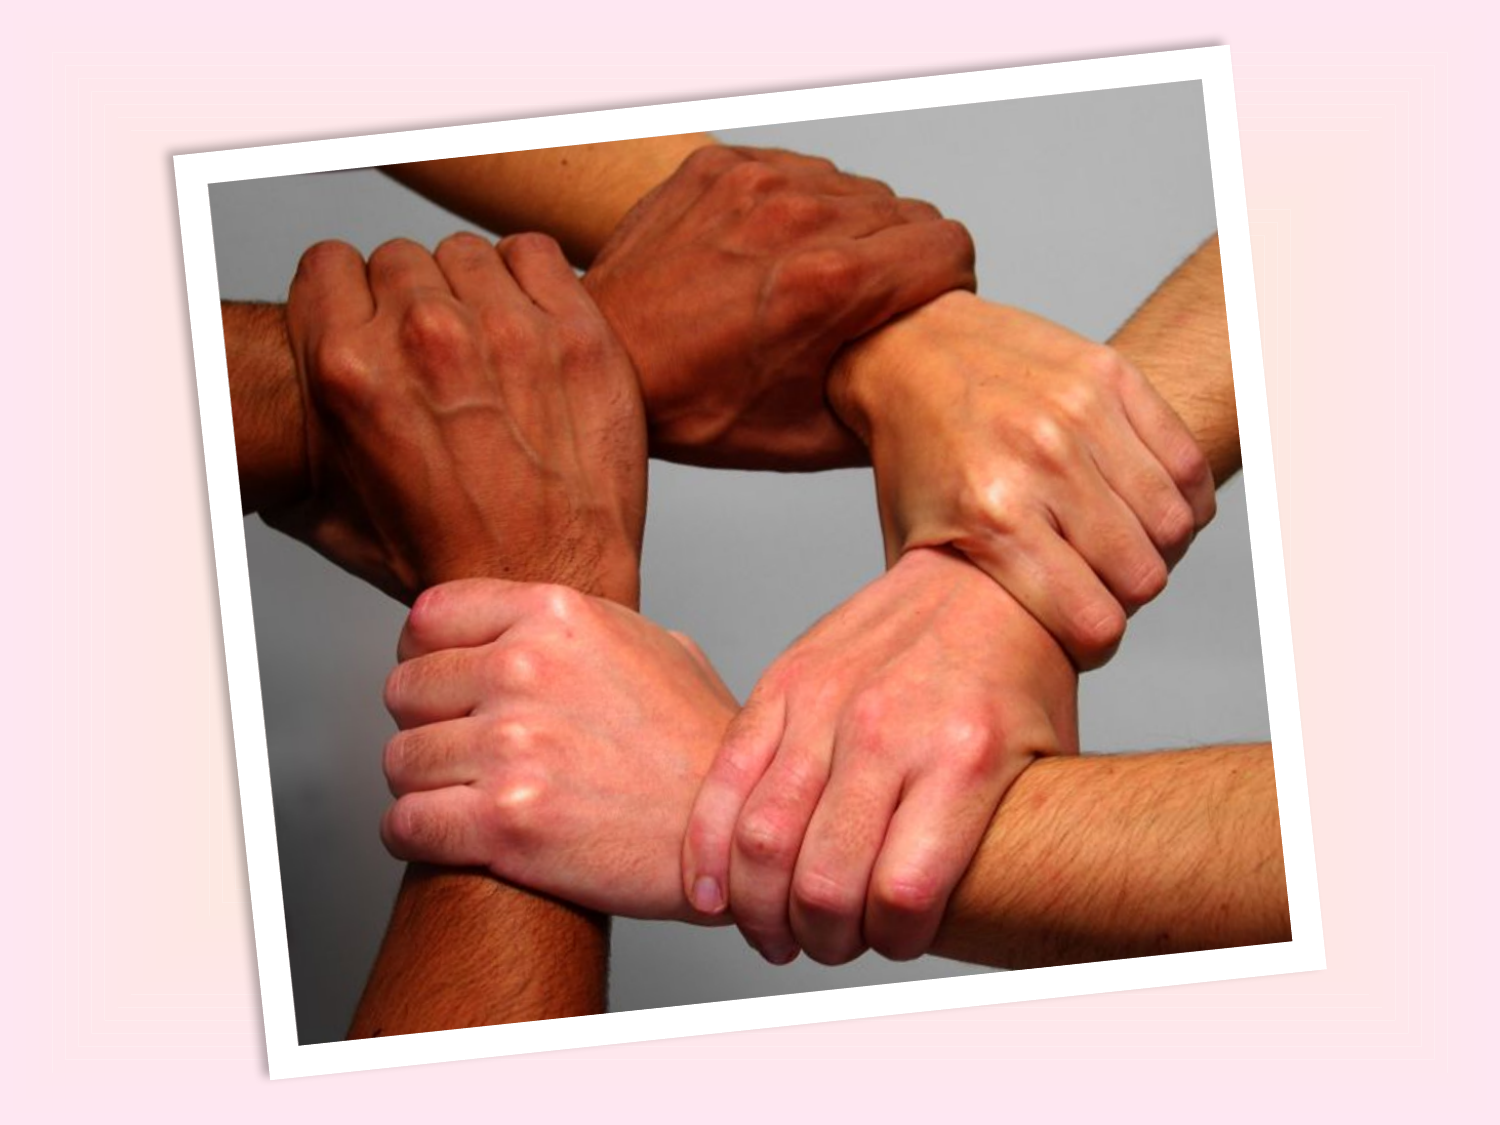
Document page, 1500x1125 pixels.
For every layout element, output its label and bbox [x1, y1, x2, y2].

picture [209, 80, 1292, 1045]
